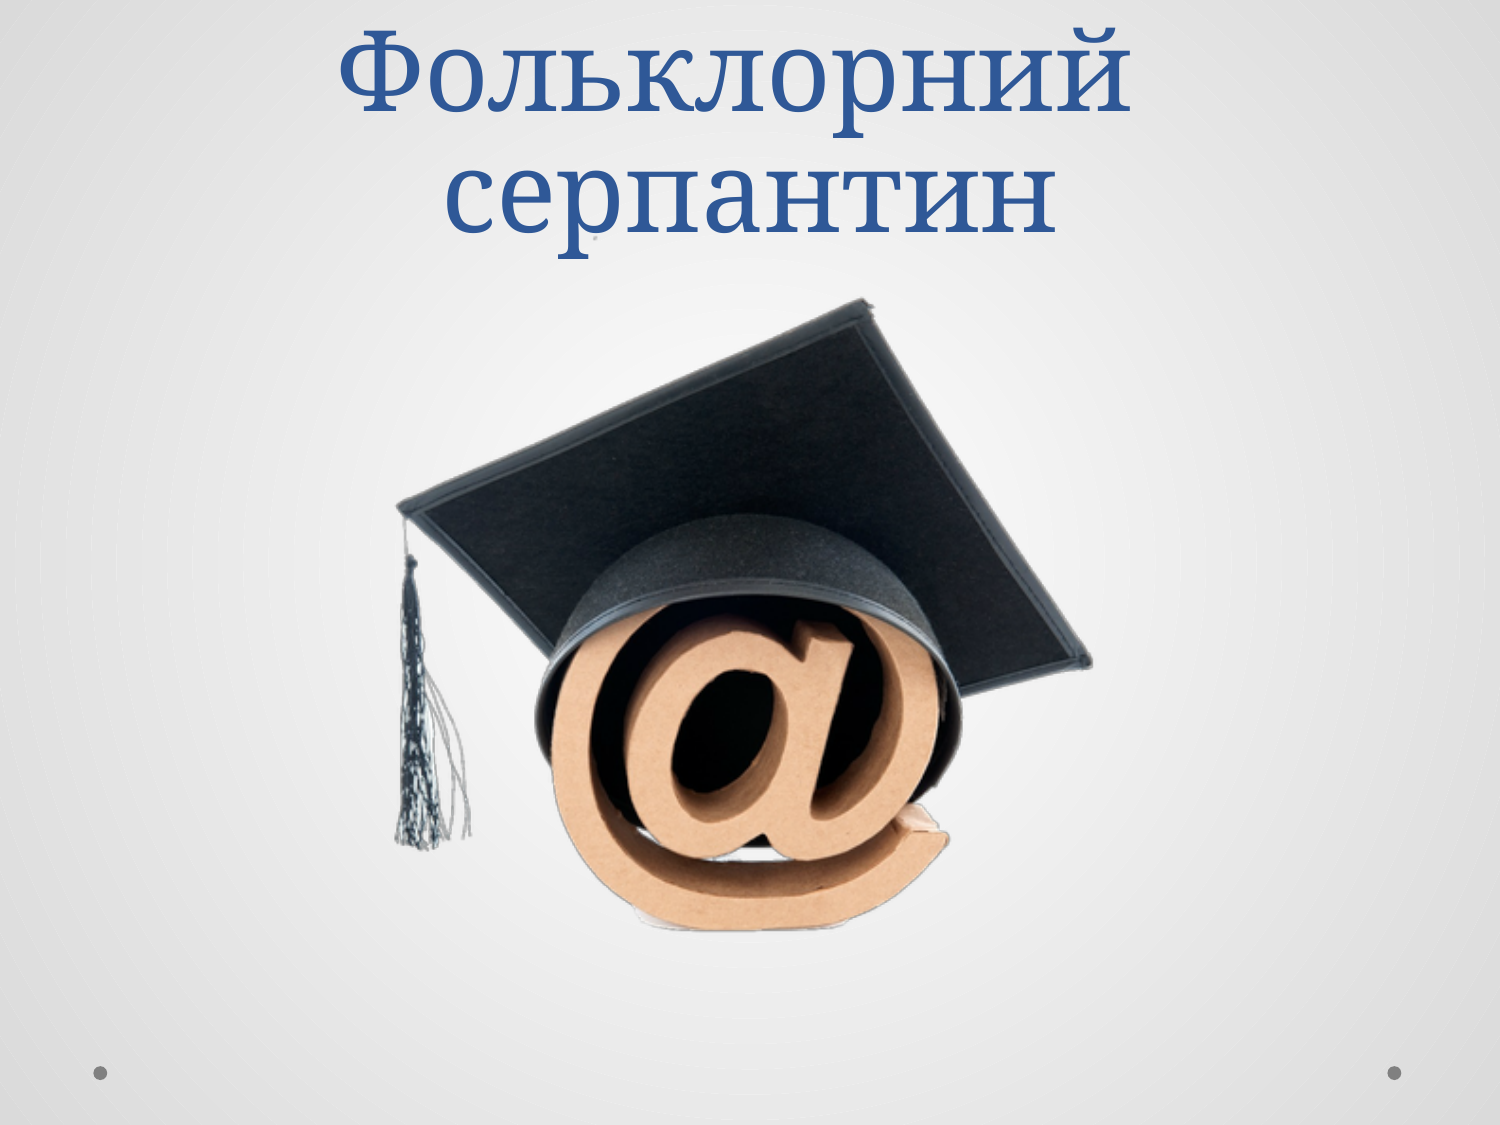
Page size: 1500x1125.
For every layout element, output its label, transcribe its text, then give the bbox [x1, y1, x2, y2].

title Фольклорний серпантин [75, 0, 1425, 263]
picture [206, 231, 1341, 988]
